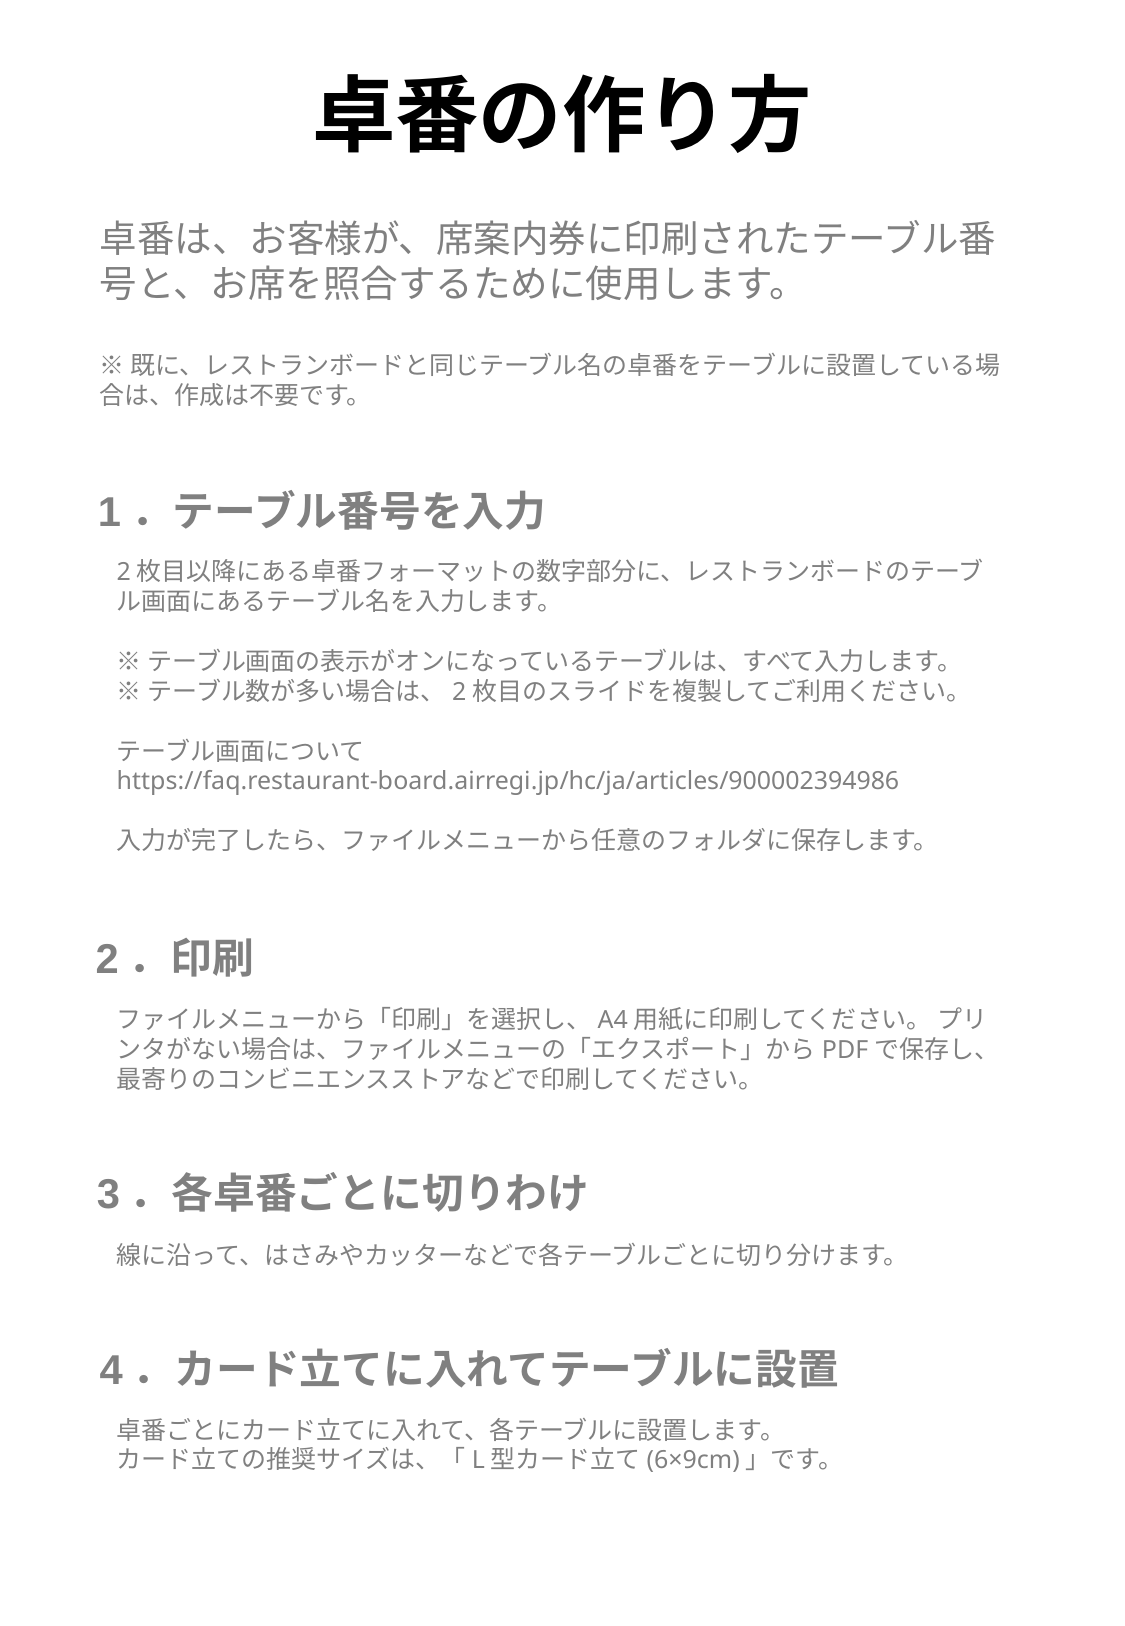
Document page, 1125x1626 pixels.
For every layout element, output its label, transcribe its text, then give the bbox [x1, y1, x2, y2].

text_box 卓番は、お客様が、席案内券に印刷されたテーブル番号と、お席を照合するために使用します。 ※既に、レストランボードと同じテーブル名の卓番をテーブルに設置している場合は、作成は不要です。 [99, 214, 1013, 410]
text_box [99, 1343, 1013, 1505]
text_box 卓番の作り方 [297, 54, 828, 170]
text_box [99, 1167, 1013, 1271]
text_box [99, 484, 996, 859]
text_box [99, 931, 1013, 1095]
